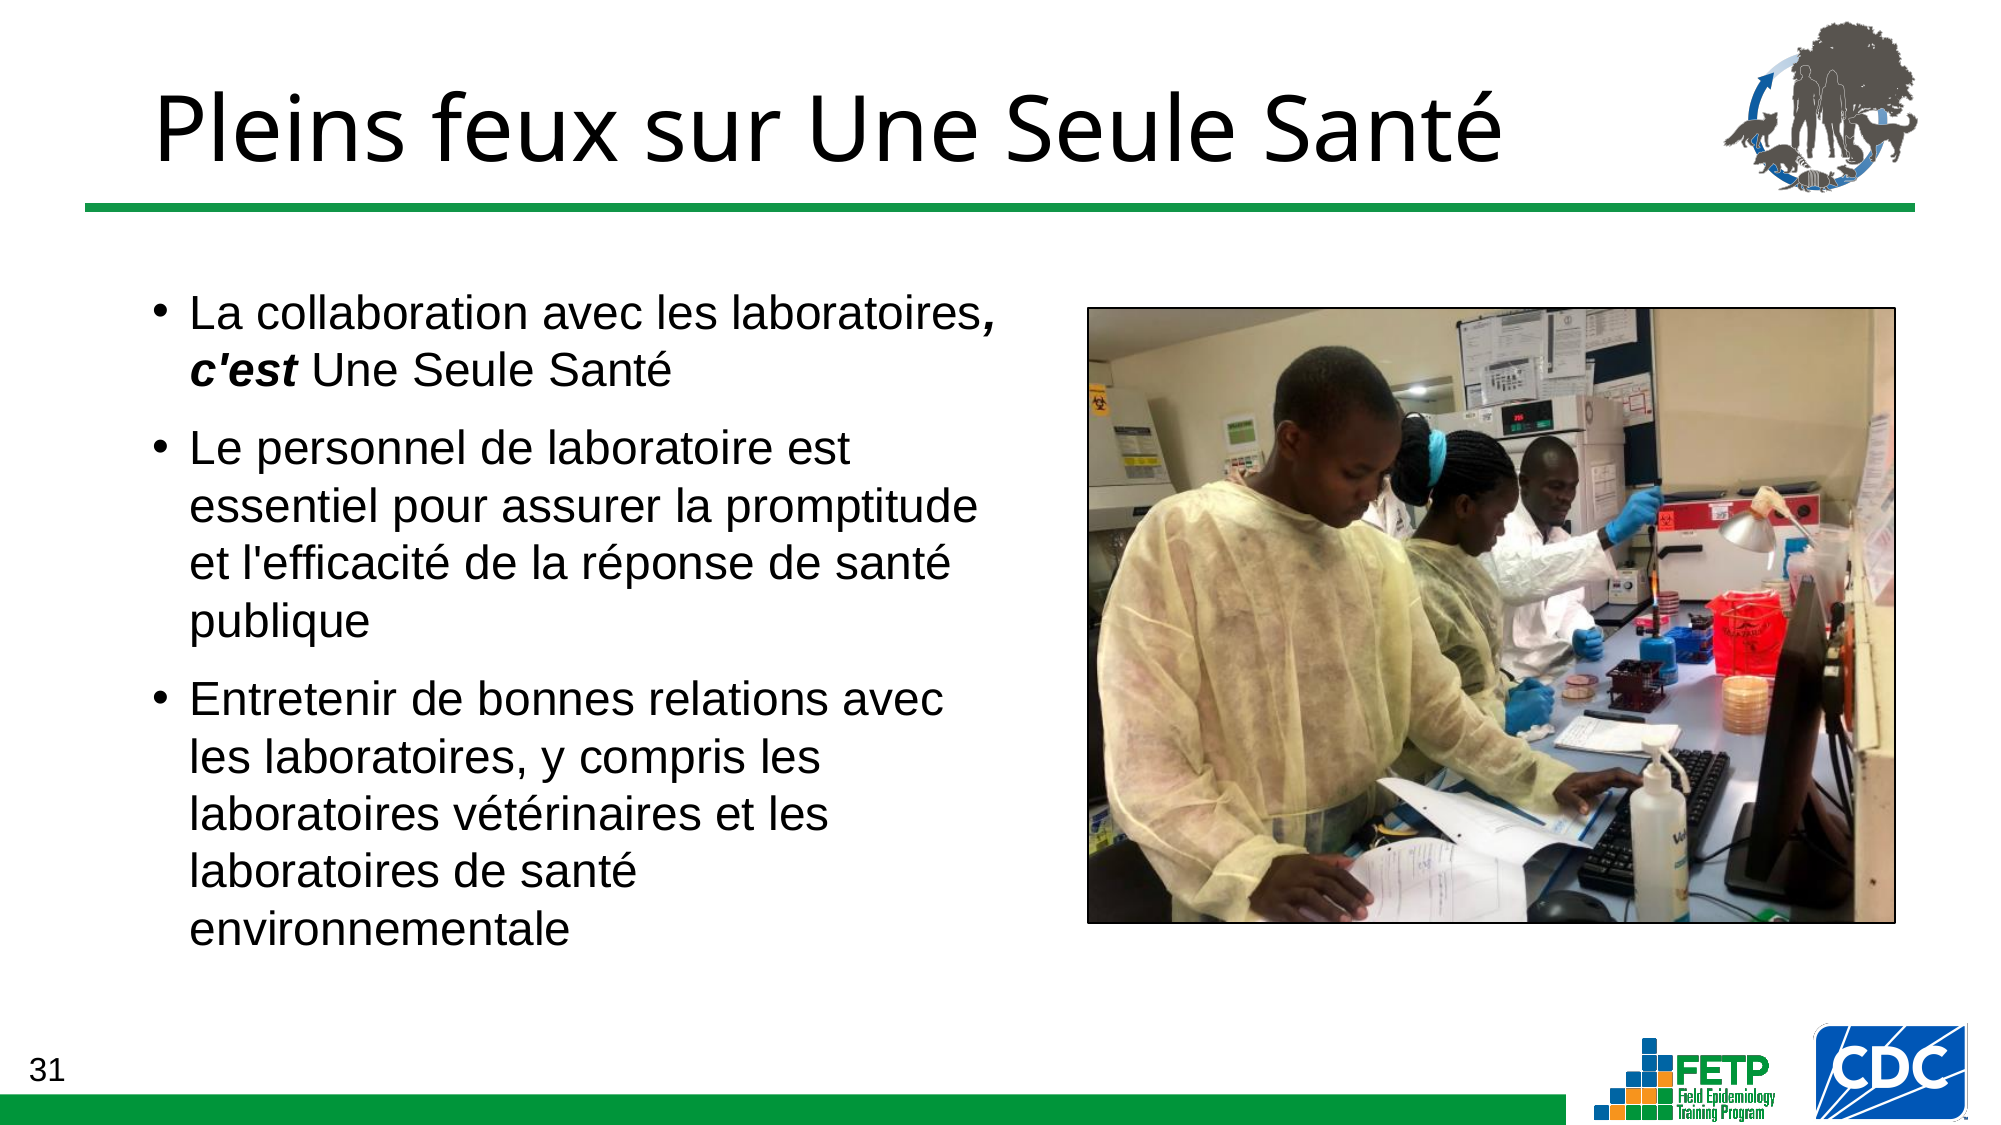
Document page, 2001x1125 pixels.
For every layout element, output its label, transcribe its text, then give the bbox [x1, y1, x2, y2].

picture [1594, 1038, 1775, 1122]
picture [1717, 21, 1919, 222]
list La collaboration avec les laboratoires, c'est Une Seule Santé Le personnel de laboratoire est essentiel pour assurer la promptitude et l'efficacité de la réponse de santé publique Entretenir de bonnes relations avec les laboratoires, y compris les laboratoires vétérinaires et les laboratoires de santé environnementale [137, 273, 1034, 986]
picture [1088, 308, 1895, 923]
picture [1813, 1023, 1968, 1122]
title Pleins feux sur Une Seule Santé [137, 75, 1738, 207]
